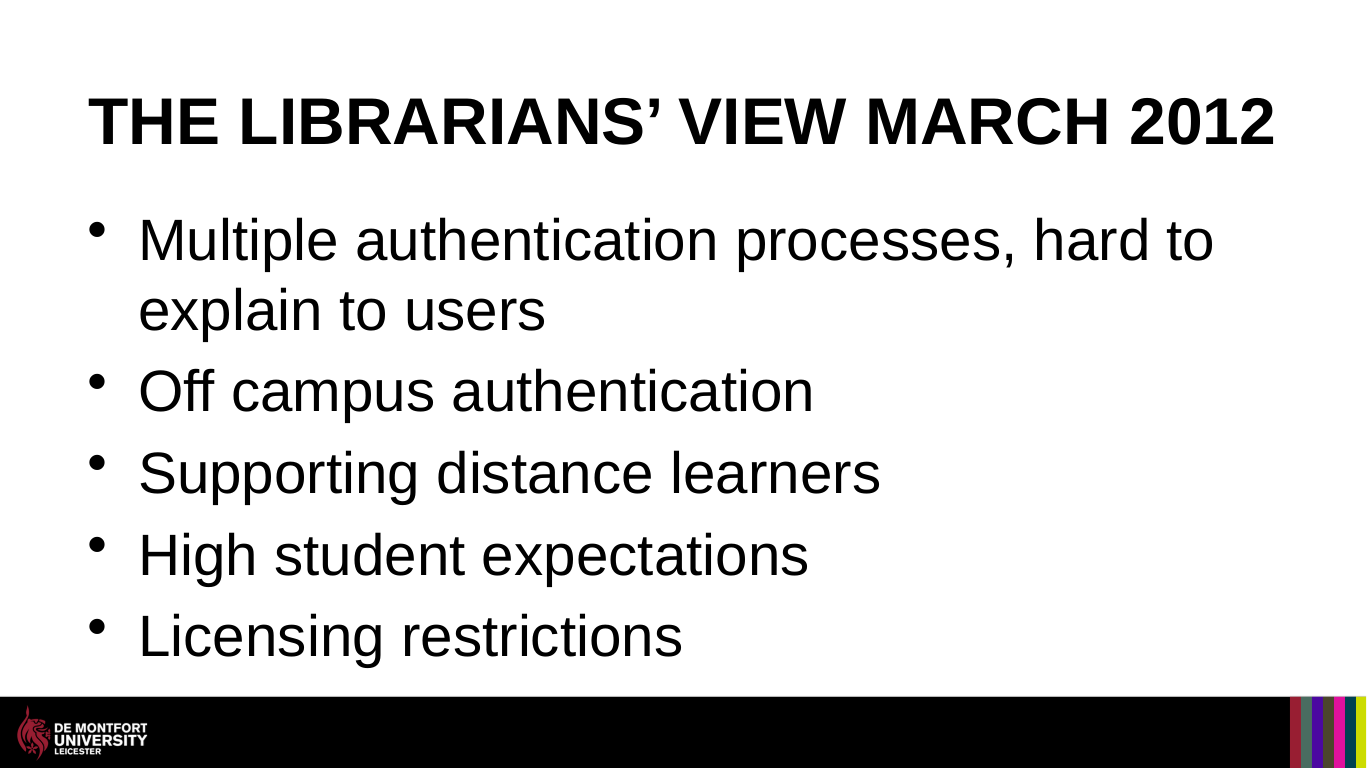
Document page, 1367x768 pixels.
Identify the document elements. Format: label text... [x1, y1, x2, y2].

title The librarians’ view March 2012 [73, 41, 1293, 194]
picture [0, 0, 1367, 768]
list Multiple authentication processes, hard to explain to users Off campus authentication Supporting distance learners High student expectations Licensing restrictions [73, 194, 1293, 683]
